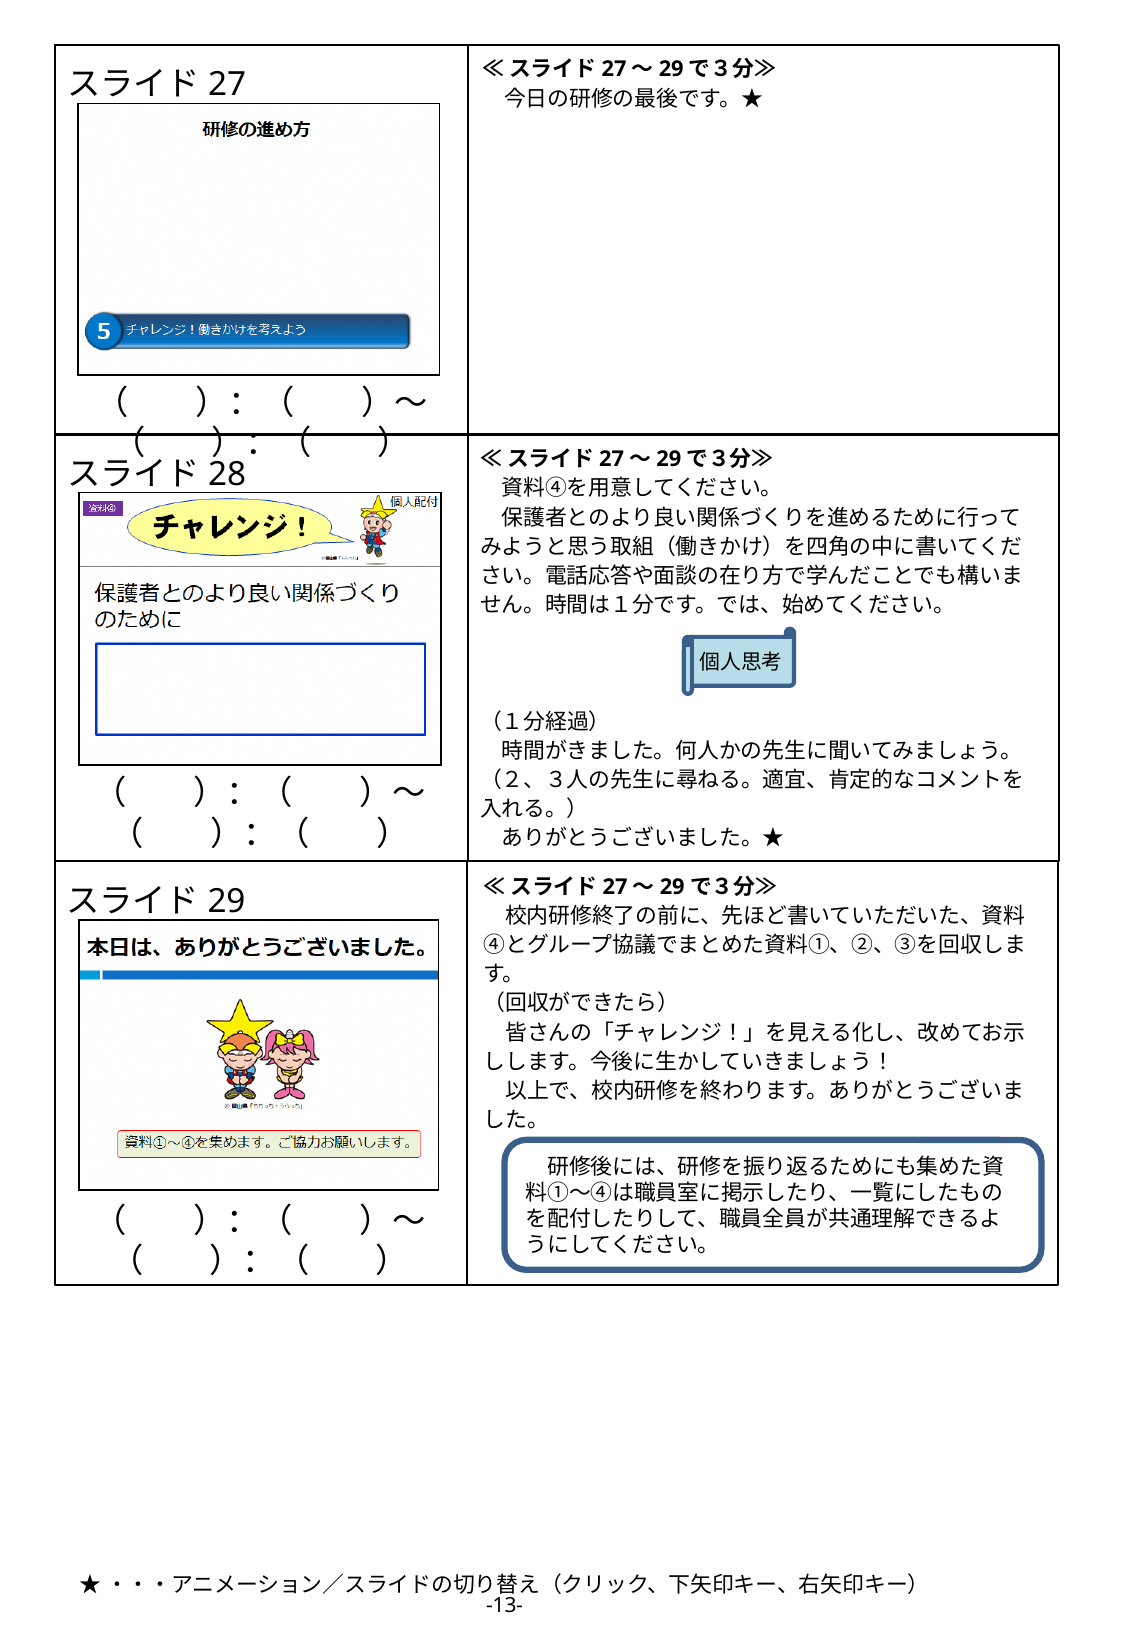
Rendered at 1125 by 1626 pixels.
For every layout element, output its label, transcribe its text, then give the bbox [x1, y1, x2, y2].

text_box -13- [471, 1604, 538, 1625]
picture [79, 920, 439, 1190]
picture [79, 493, 441, 765]
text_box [55, 434, 1060, 861]
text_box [54, 860, 1059, 1286]
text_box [55, 44, 1060, 433]
picture [78, 104, 439, 375]
text_box ★・・・アニメーション／スライドの切り替え（クリック、下矢印キー、右矢印キー） [64, 1563, 945, 1604]
